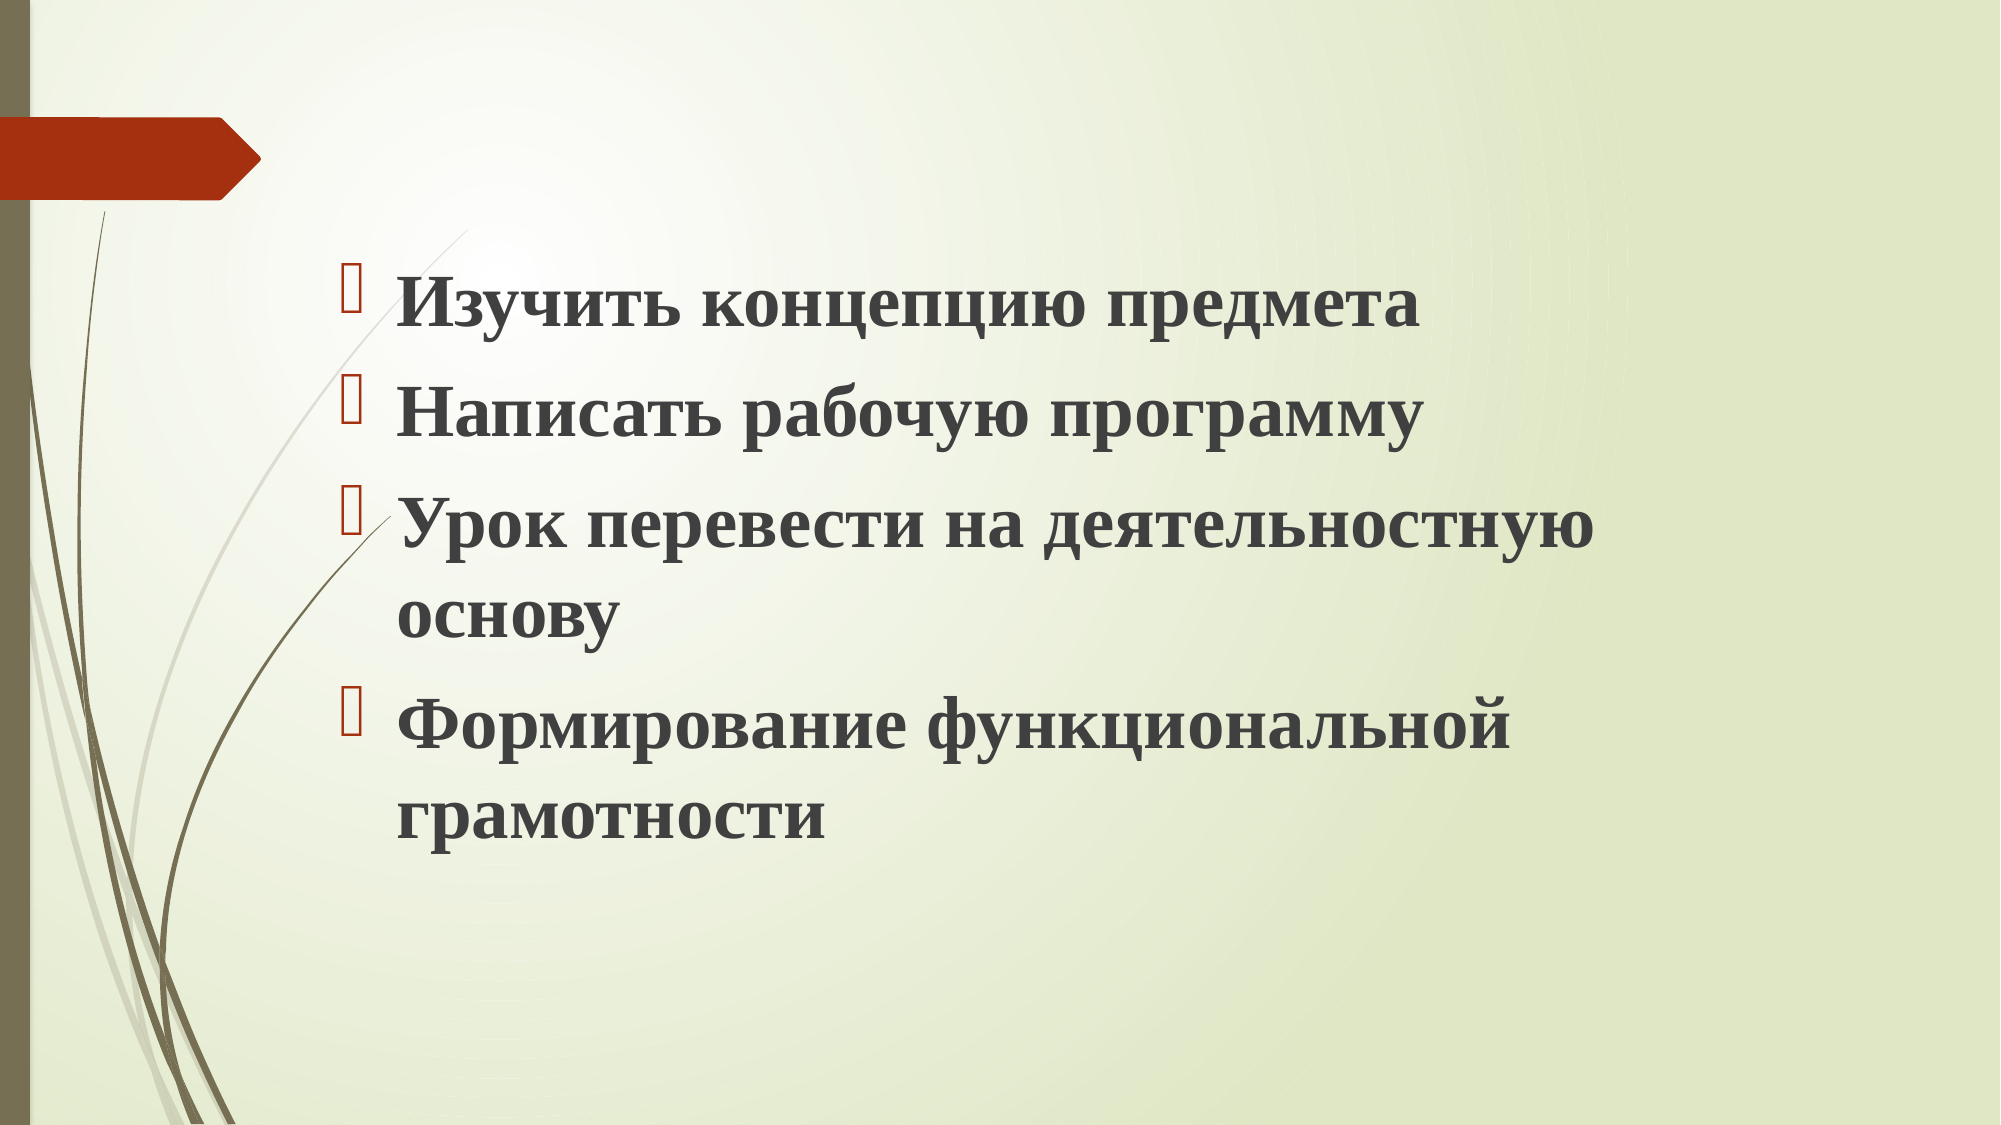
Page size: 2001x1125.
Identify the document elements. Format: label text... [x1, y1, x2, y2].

list Изучить концепцию предмета Написать рабочую программу Урок перевести на деятельностную основу Формирование функциональной грамотности [324, 243, 1675, 1038]
